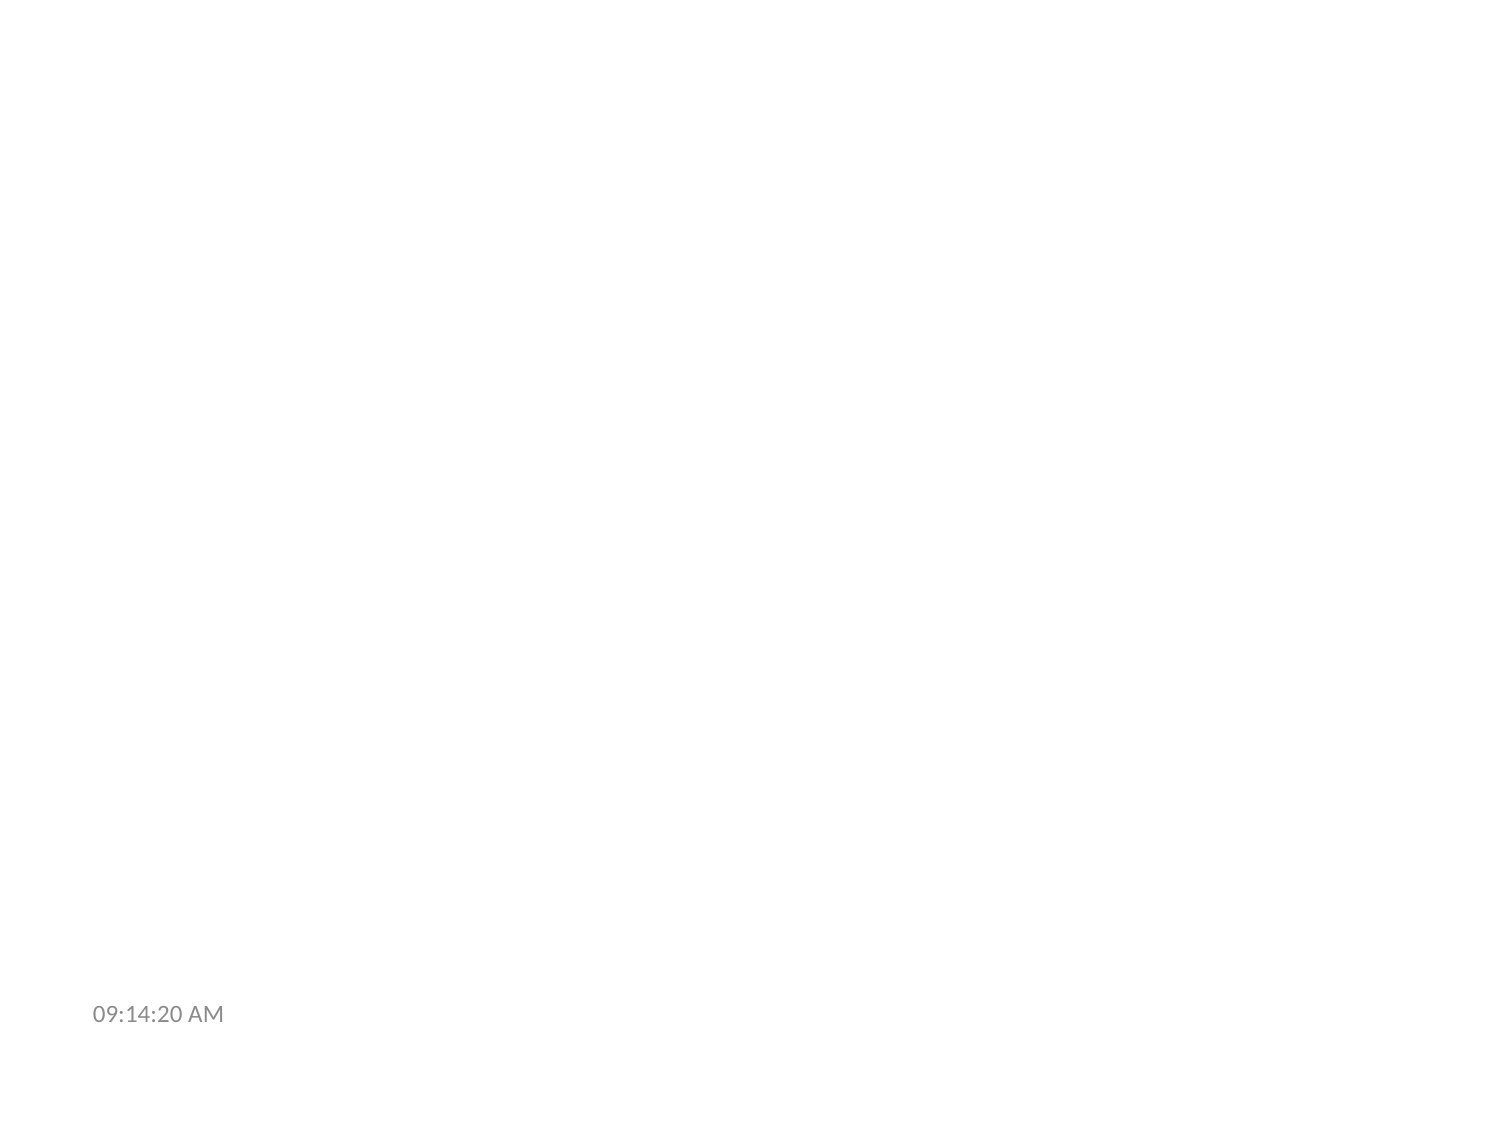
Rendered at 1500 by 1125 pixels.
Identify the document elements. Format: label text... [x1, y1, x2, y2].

text_box 3:35:09 PM [77, 982, 428, 1043]
